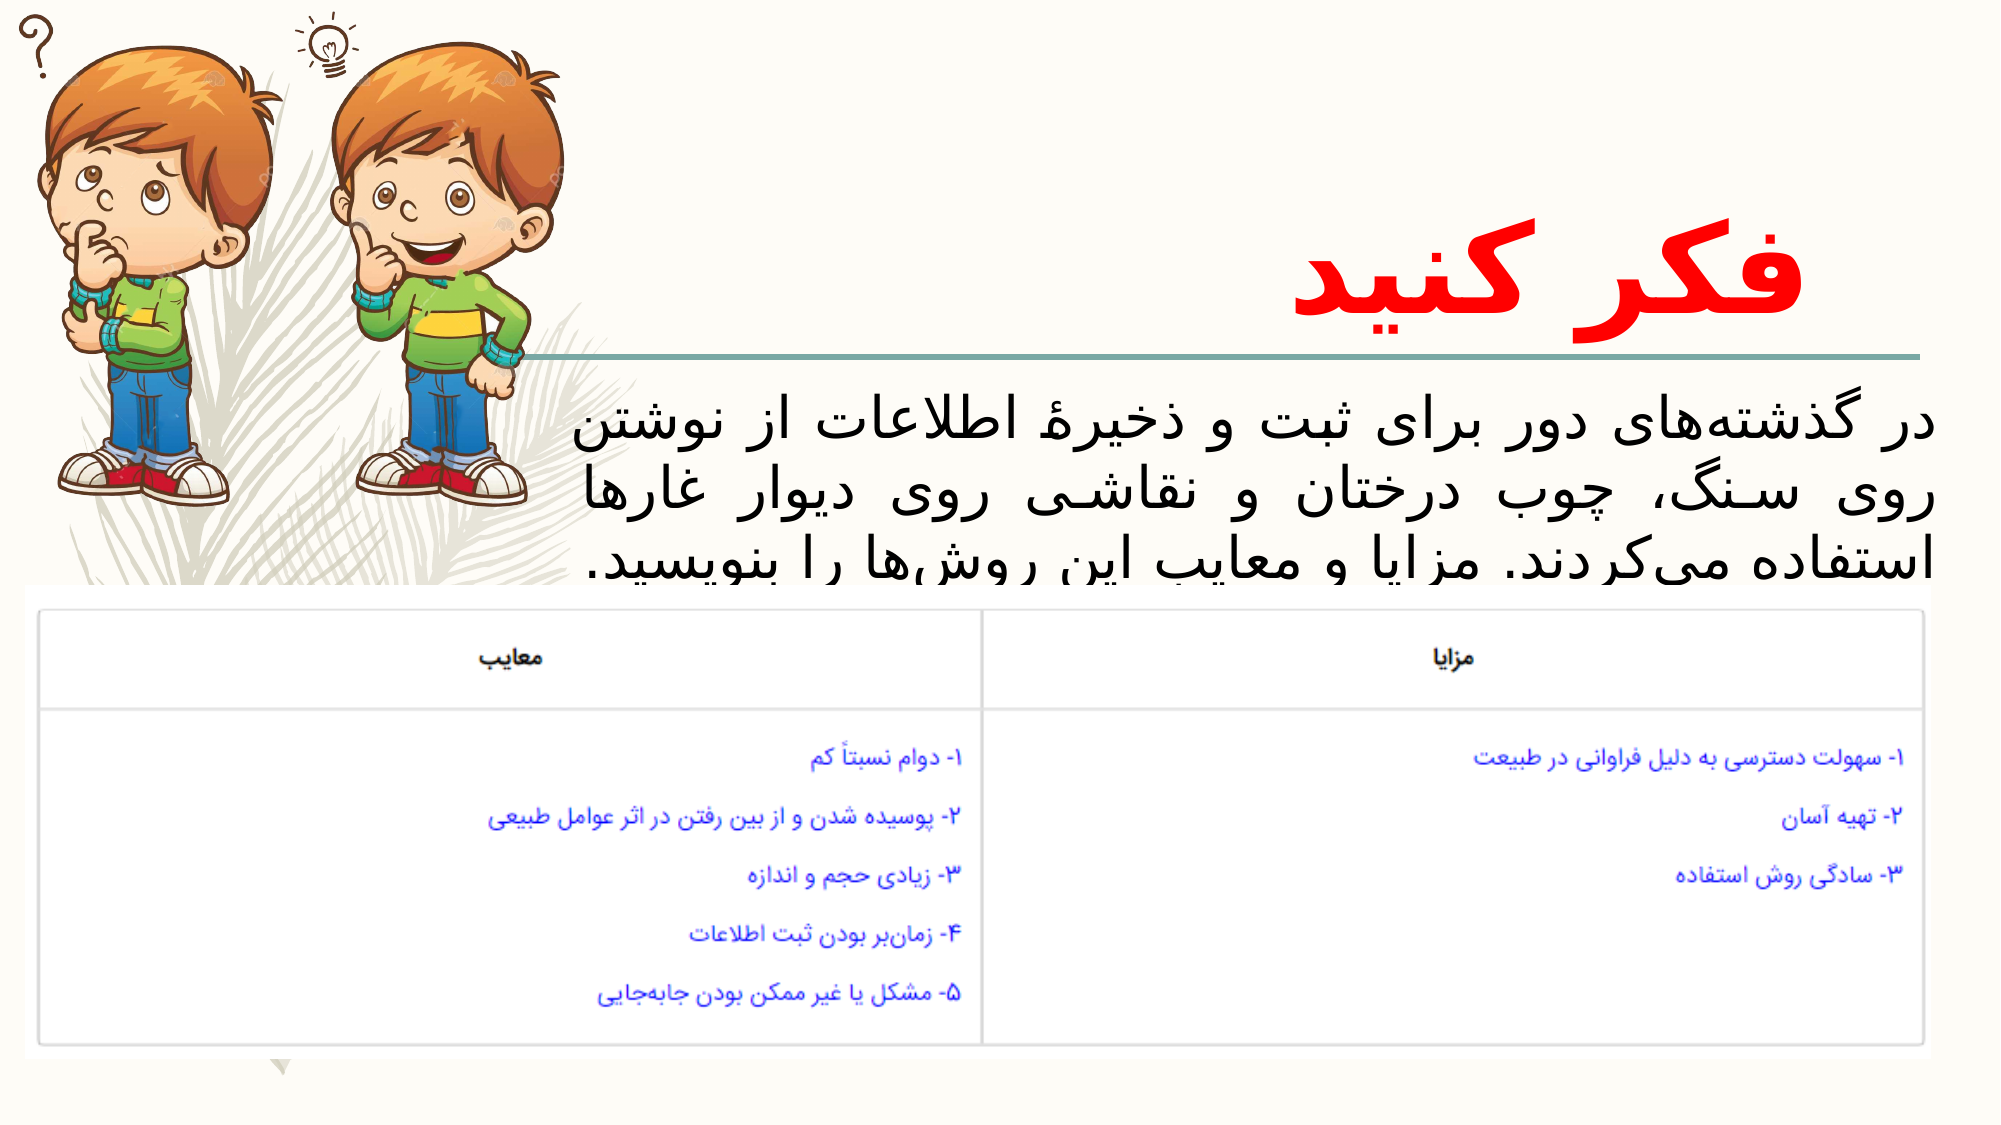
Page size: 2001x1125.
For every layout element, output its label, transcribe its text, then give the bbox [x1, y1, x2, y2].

text_box در گذشته‌های دور برای ثبت و ذخیره‌ٔ اطلاعات از نوشتن روی سنگ، چوب درختان و نقاشی روی دیوار غارها استفاده می‌کردند. مزایا و معایب این روش‌ها را بنویسید. [552, 372, 1953, 723]
title فکر کنید [1183, 186, 1917, 327]
picture [25, 585, 1931, 1059]
picture [0, 0, 582, 524]
